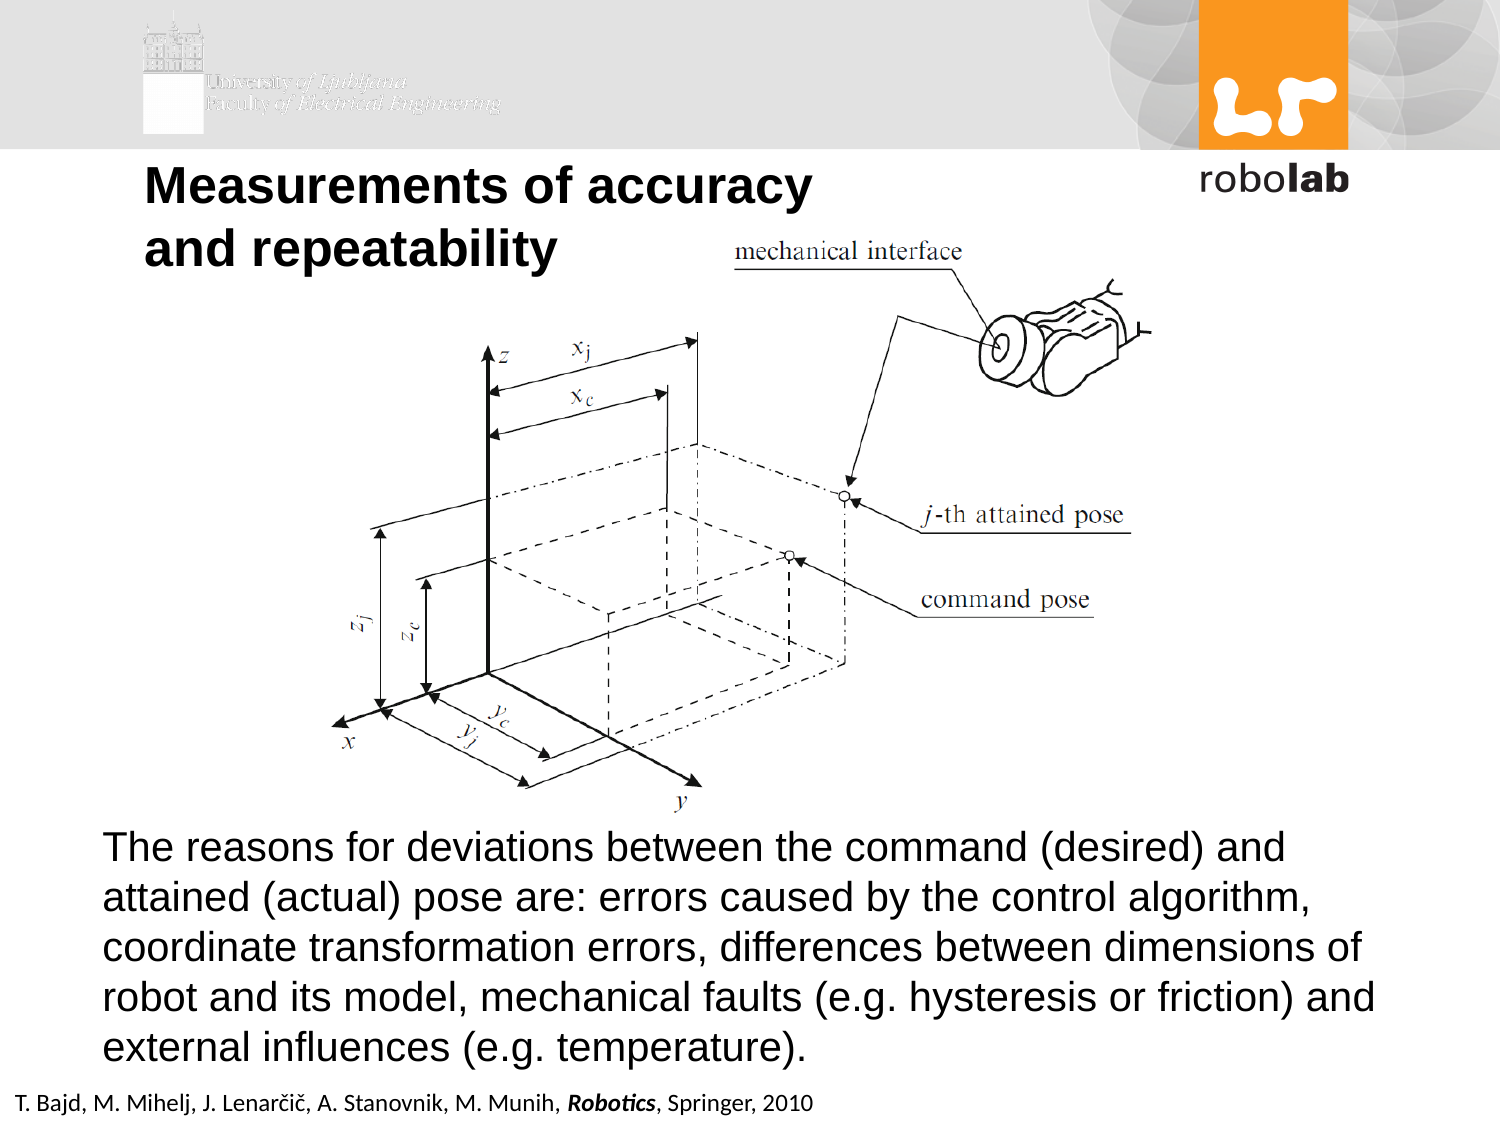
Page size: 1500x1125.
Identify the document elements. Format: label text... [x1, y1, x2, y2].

title Measurements of accuracy and repeatability [129, 94, 1311, 272]
picture [998, 0, 1500, 196]
text_box The reasons for deviations between the command (desired) and attained (actual) pose are: errors caused by the control algorithm, coordinate transformation errors, differences between dimensions of robot and its model, mechanical faults (e.g. hysteresis or friction) and external influences (e.g. temperature). [87, 812, 1400, 1078]
picture [321, 226, 1201, 826]
picture [143, 10, 501, 94]
